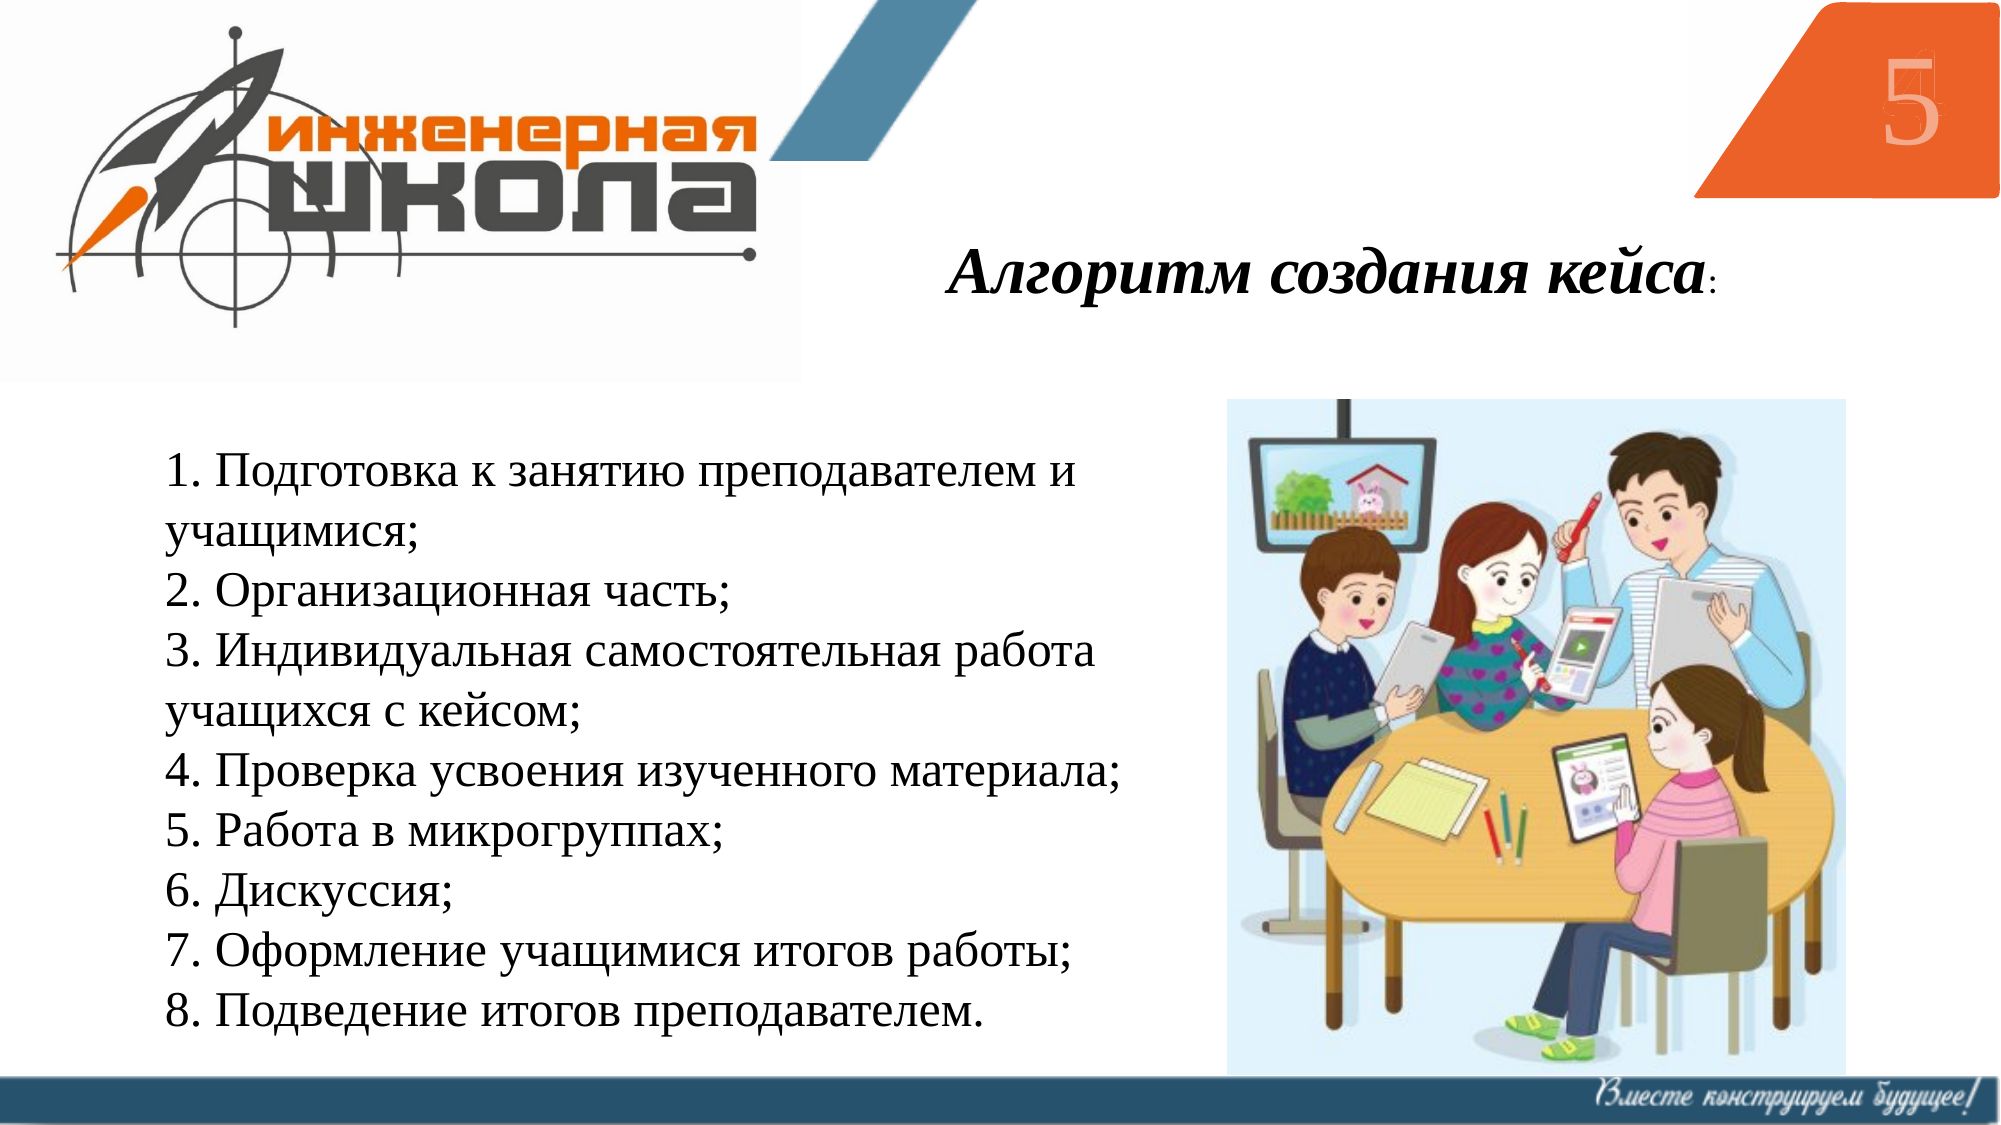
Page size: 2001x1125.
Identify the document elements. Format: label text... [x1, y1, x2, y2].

picture [0, 0, 980, 382]
picture [1227, 399, 1846, 1075]
picture [1688, 0, 2000, 203]
picture [0, 1076, 2000, 1125]
text_box 1. Подготовка к занятию преподавателем и учащимися; 2. Организационная часть; 3. Индивидуальная самостоятельная работа учащихся с кейсом; 4. Проверка усвоения изученного материала; 5. Работа в микрогруппах; 6. Дискуссия; 7. Оформление учащимися итогов работы; 8. Подведение итогов преподавателем. [149, 428, 1276, 1076]
text_box Алгоритм создания кейса: [876, 219, 1790, 315]
